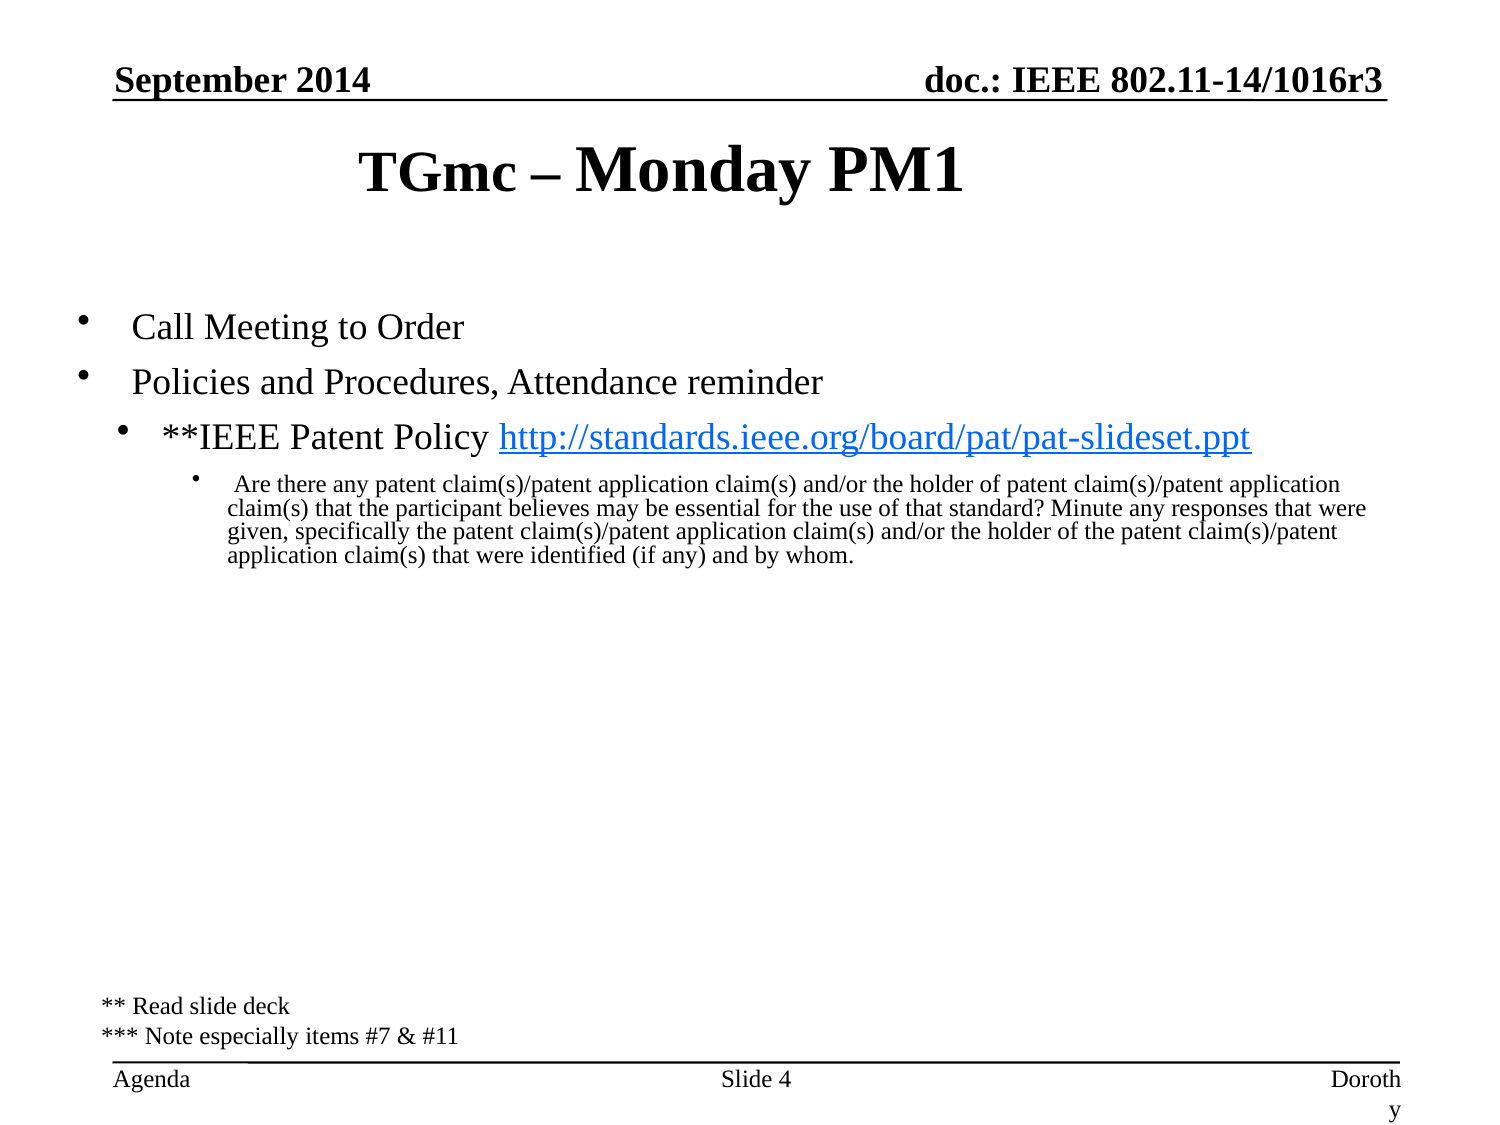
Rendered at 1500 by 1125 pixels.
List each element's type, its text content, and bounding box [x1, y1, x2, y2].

text_box [62, 137, 1450, 1050]
footer Dorothy Stanley, Aruba Networks [1325, 1062, 1402, 1093]
title TGmc – Monday PM1 [24, 99, 1300, 275]
text_box Call Meeting to Order Policies and Procedures, Attendance reminder **IEEE Patent Policy http://standards.ieee.org/board/pat/pat-slideset.ppt Are there any patent claim(s)/patent application claim(s) and/or the holder of patent claim(s)/patent application claim(s) that the participant believes may be essential for the use of that standard? Minute any responses that were given, specifically the patent claim(s)/patent application claim(s) and/or the holder of the patent claim(s)/patent application claim(s) that were identified (if any) and by whom. [62, 303, 1388, 577]
text_box [112, 0, 1388, 137]
text_box ** Read slide deck *** Note especially items #7 & #11 [86, 982, 475, 1088]
slide_number Slide 4 [712, 1062, 800, 1093]
